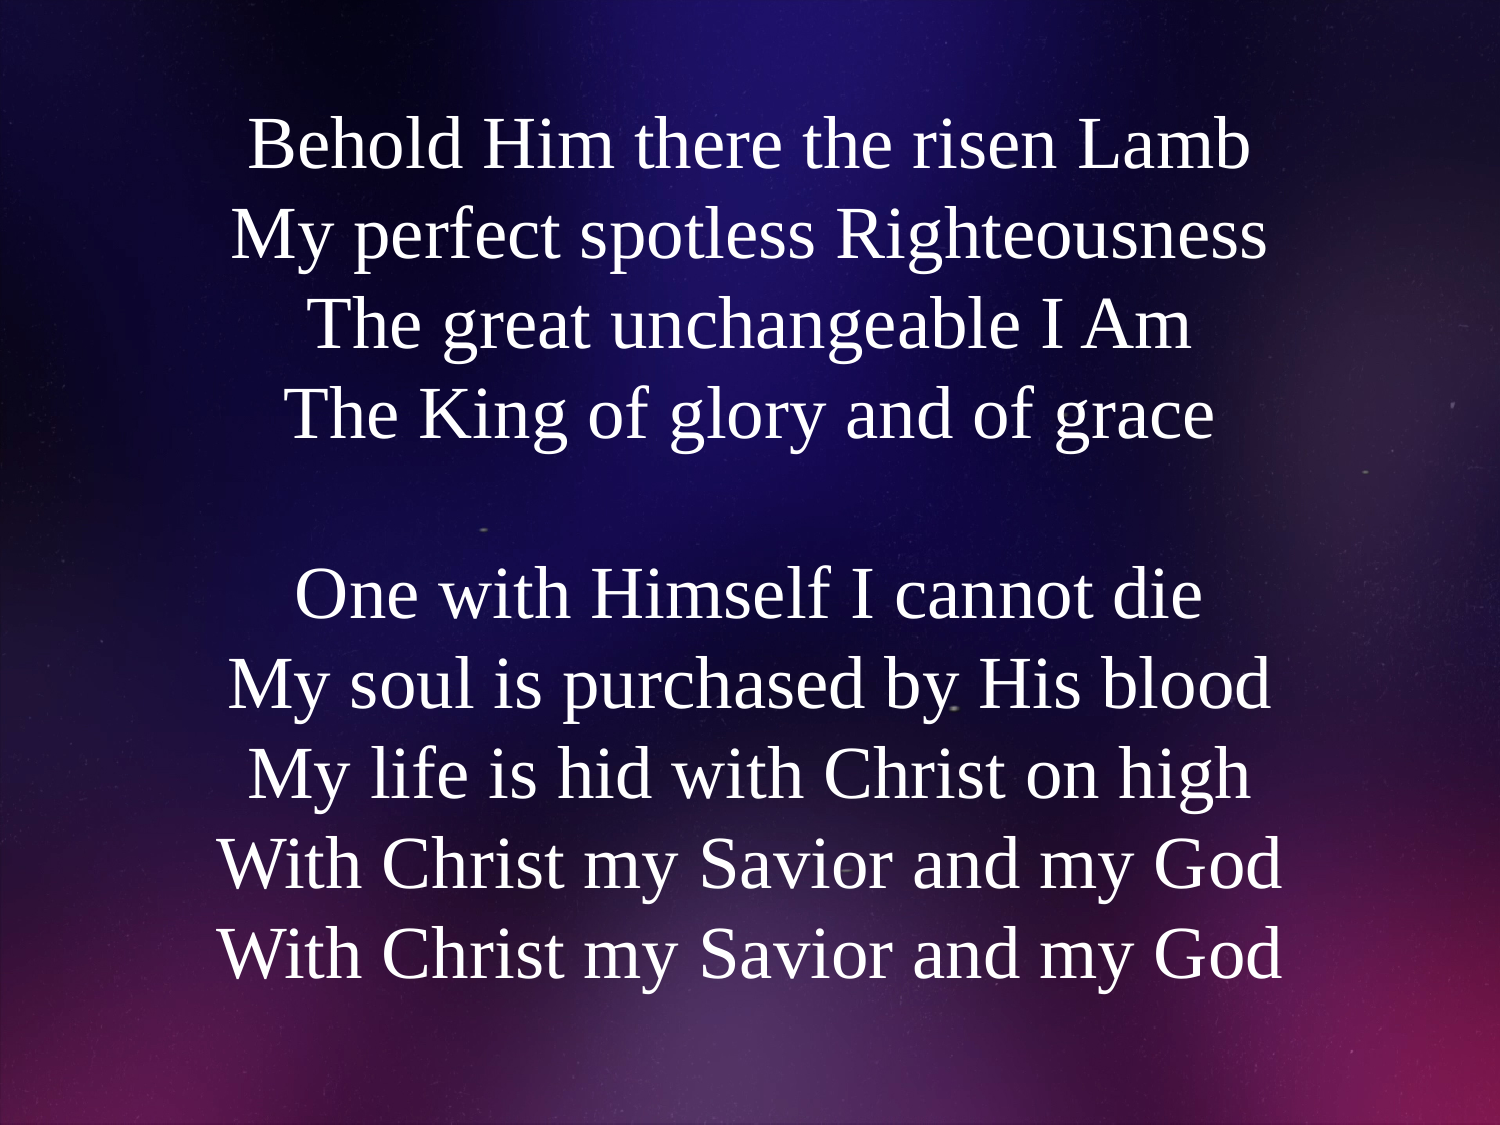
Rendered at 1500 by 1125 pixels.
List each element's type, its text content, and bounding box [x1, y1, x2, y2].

picture [0, 0, 1500, 1125]
title Behold Him there the risen Lamb My perfect spotless Righteousness The great unchangeable I Am The King of glory and of grace One with Himself I cannot die My soul is purchased by His blood My life is hid with Christ on high With Christ my Savior and my God With Christ my Savior and my God [112, 450, 1388, 638]
